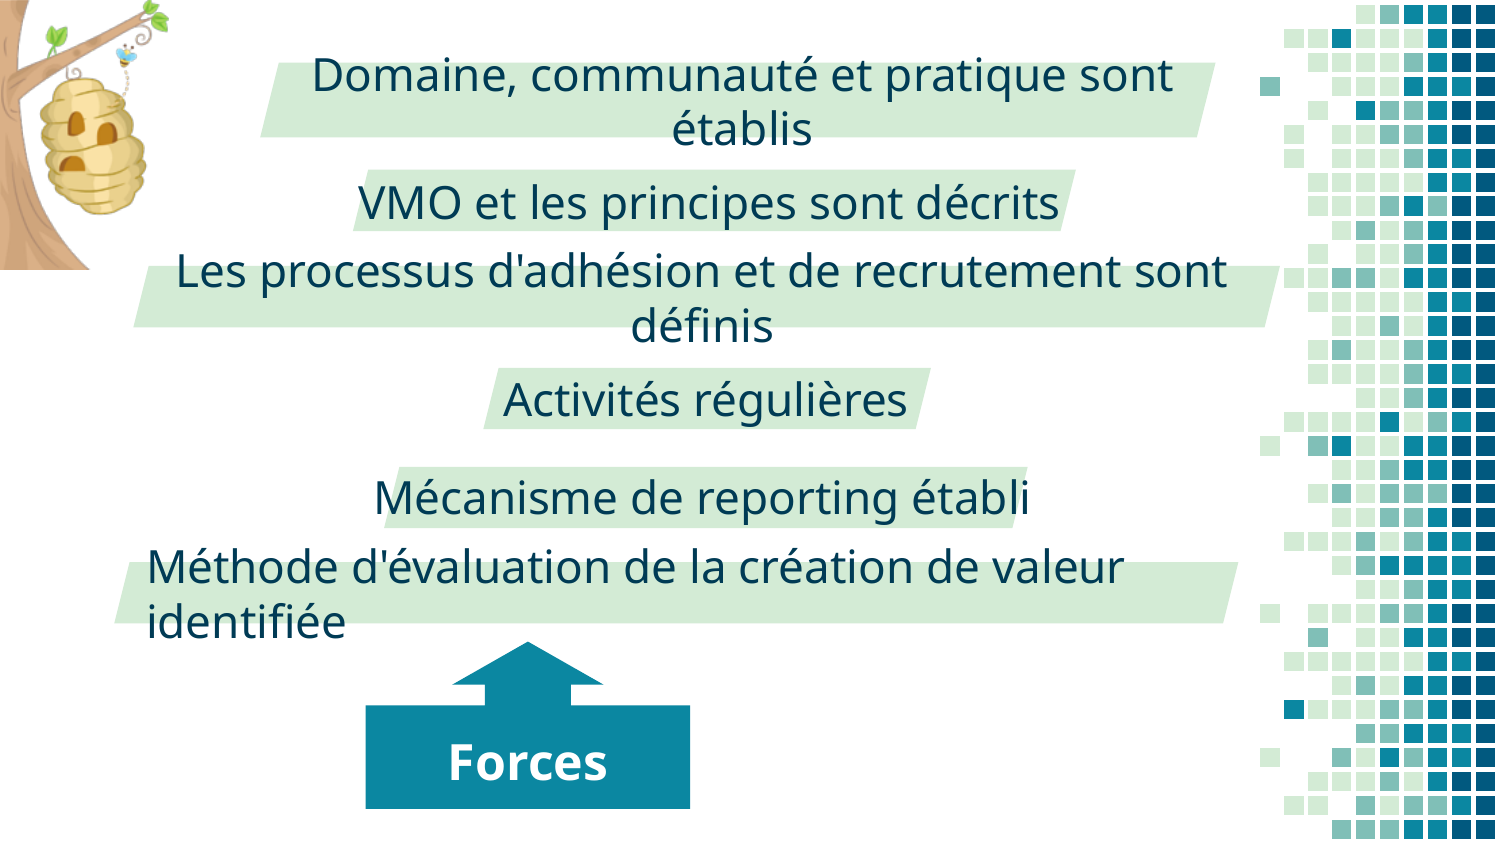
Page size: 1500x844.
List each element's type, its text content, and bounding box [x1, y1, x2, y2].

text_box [113, 555, 1266, 631]
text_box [259, 62, 1216, 138]
picture [0, 0, 169, 270]
text_box Forces [365, 706, 691, 809]
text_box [104, 258, 1301, 335]
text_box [299, 159, 1132, 245]
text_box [357, 458, 1048, 534]
text_box [365, 641, 691, 706]
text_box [482, 360, 932, 437]
